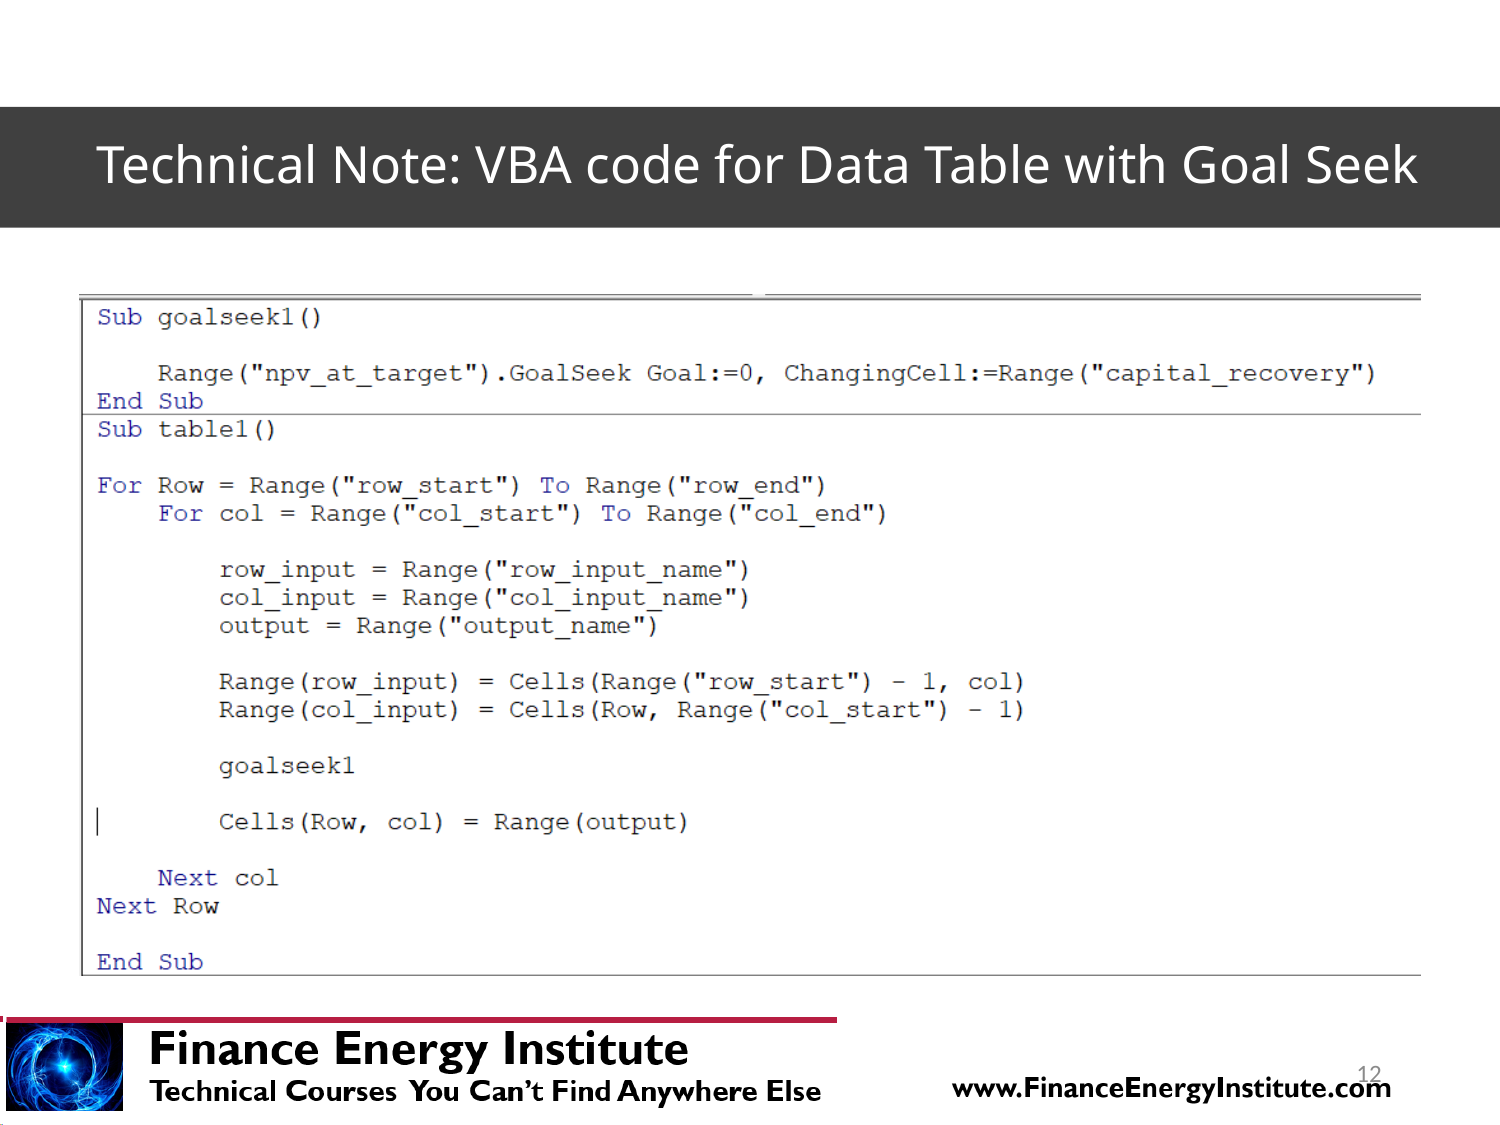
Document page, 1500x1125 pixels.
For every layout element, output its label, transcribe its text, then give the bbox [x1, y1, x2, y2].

text_box [0, 106, 1500, 229]
picture [0, 1006, 837, 1125]
slide_number 12 [1059, 1042, 1397, 1103]
picture [947, 1071, 1400, 1108]
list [79, 294, 1421, 976]
title Technical Note: VBA code for Data Table with Goal Seek [68, 105, 1448, 228]
